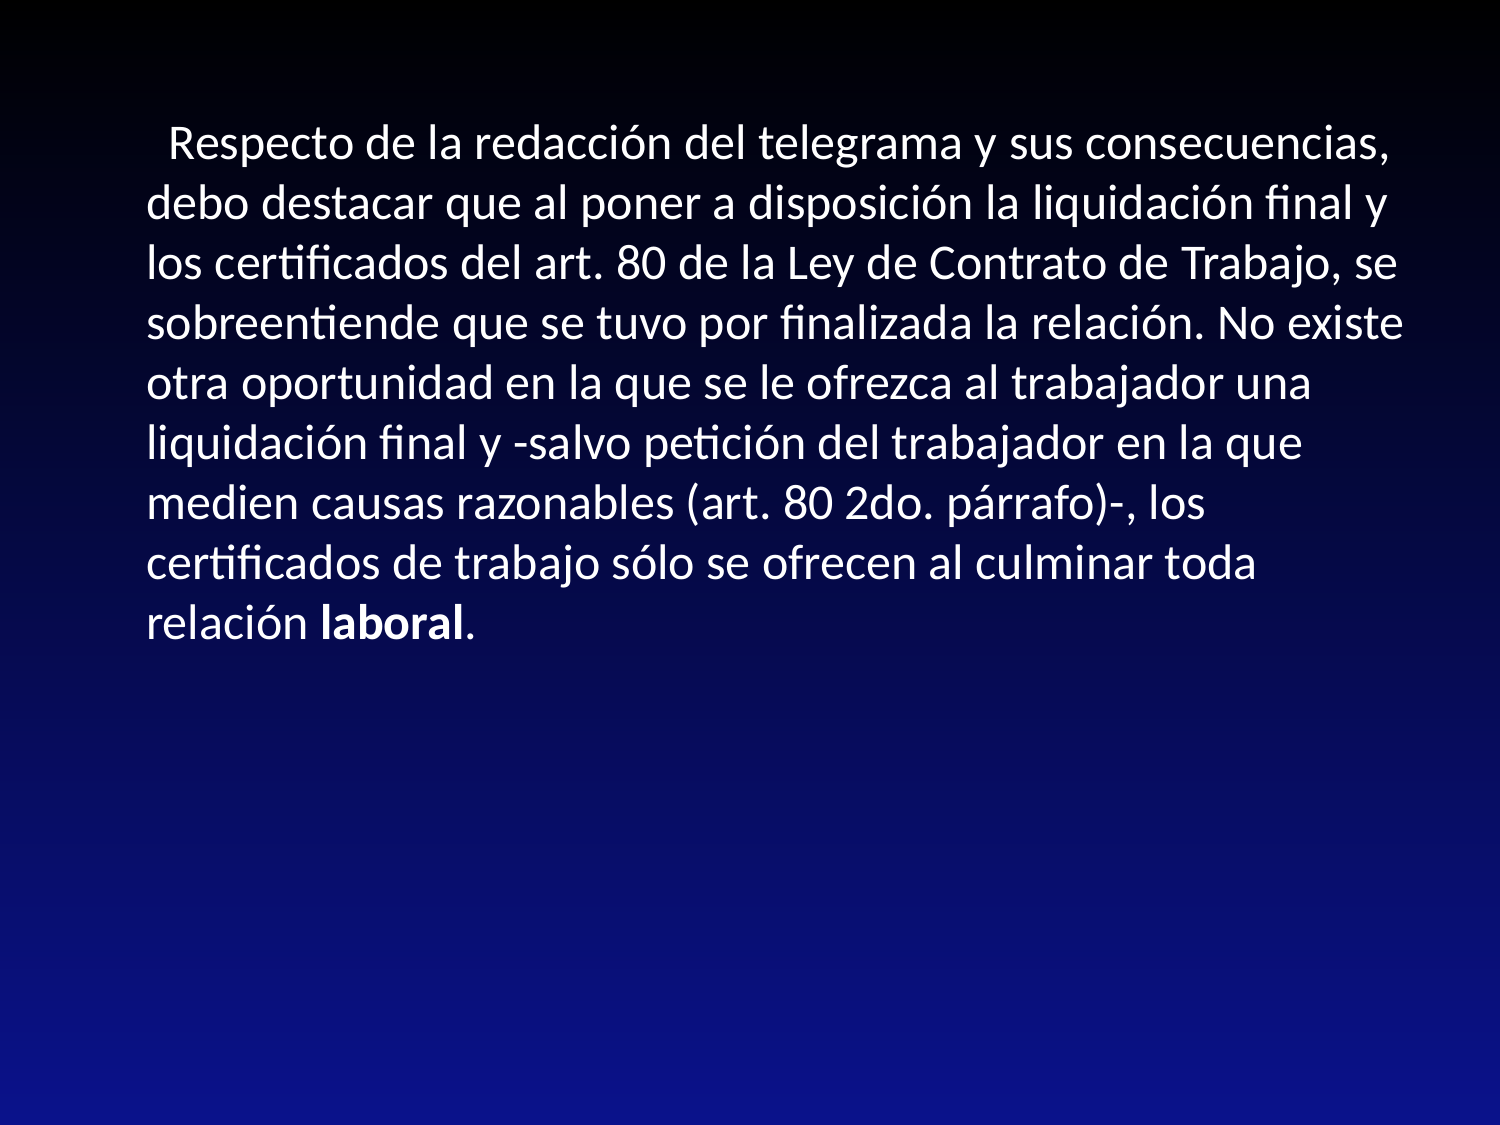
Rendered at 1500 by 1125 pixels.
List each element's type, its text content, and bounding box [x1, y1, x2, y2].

list Respecto de la redacción del telegrama y sus consecuencias, debo destacar que al poner a disposición la liquidación final y los certificados del art. 80 de la Ley de Contrato de Trabajo, se sobreentiende que se tuvo por finalizada la relación. No existe otra oportunidad en la que se le ofrezca al trabajador una liquidación final y -salvo petición del trabajador en la que medien causas razonables (art. 80 2do. párrafo)-, los certificados de trabajo sólo se ofrecen al culminar toda relación laboral. [74, 101, 1426, 1006]
